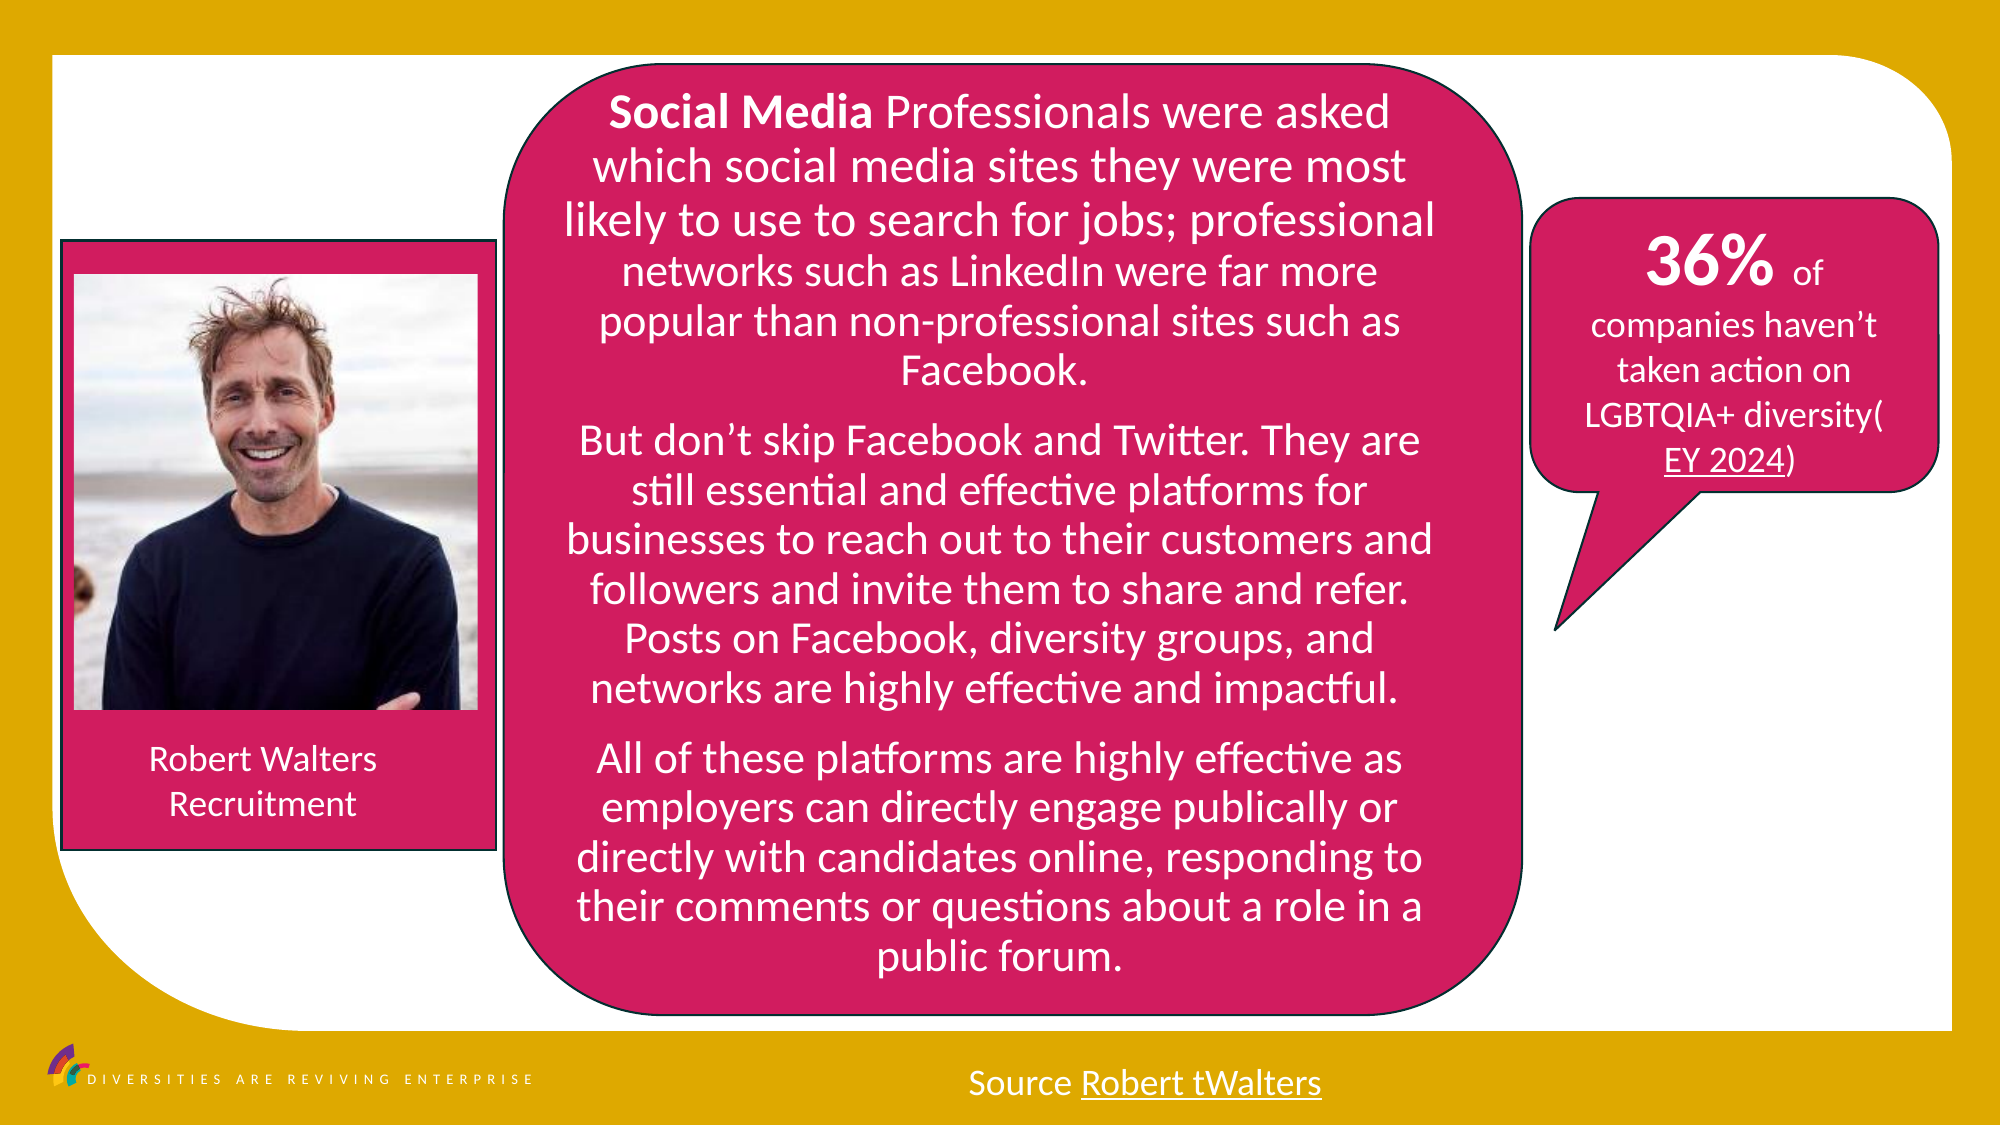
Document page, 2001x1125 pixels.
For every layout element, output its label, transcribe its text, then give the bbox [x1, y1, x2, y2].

list Social Media Professionals were asked which social media sites they were most likely to use to search for jobs; professional networks such as LinkedIn were far more popular than non-professional sites such as Facebook. But don’t skip Facebook and Twitter. They are still essential and effective platforms for businesses to reach out to their customers and followers and invite them to share and refer. Posts on Facebook, diversity groups, and networks are highly effective and impactful. All of these platforms are highly effective as employers can directly engage publically or directly with candidates online, responding to their comments or questions about a role in a public forum. [533, 77, 1467, 710]
text_box [502, 101, 1524, 1017]
text_box 36% of companies haven’t taken action on LGBTQIA+ diversity(EY 2024) [1529, 196, 1940, 632]
text_box Robert Walters Recruitment [96, 726, 431, 832]
text_box [60, 239, 497, 851]
text_box [597, 63, 1429, 77]
text_box Source Robert tWalters [953, 1050, 1337, 1111]
picture [73, 274, 478, 710]
